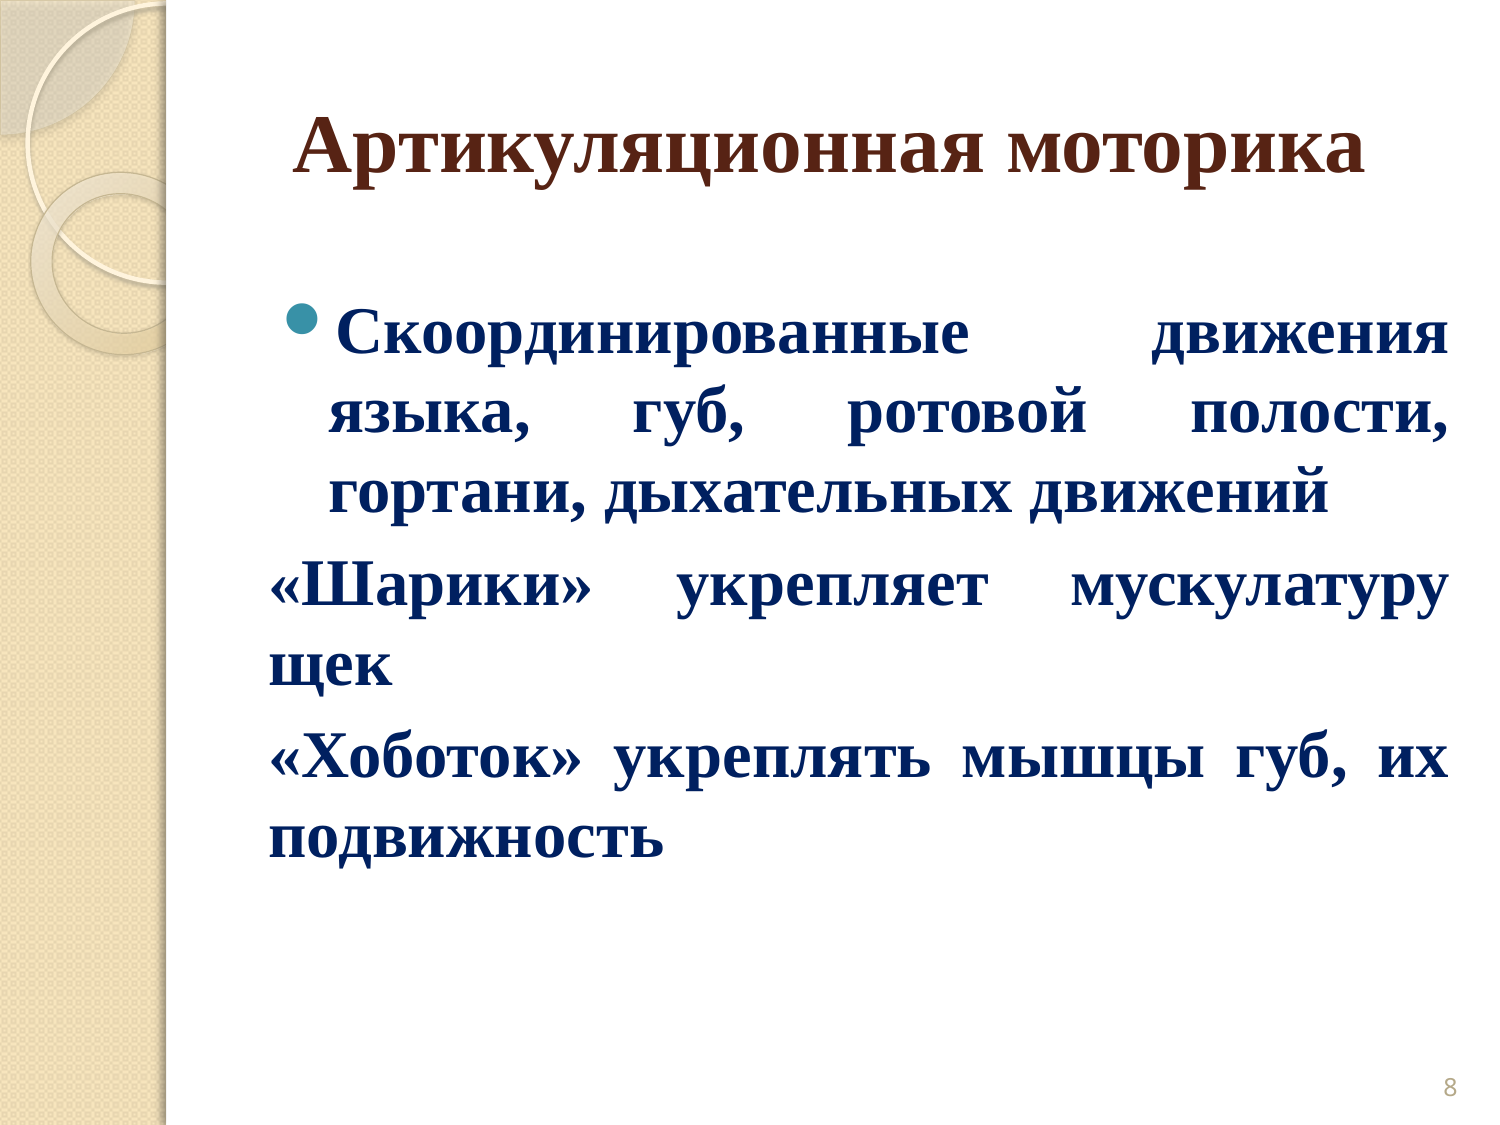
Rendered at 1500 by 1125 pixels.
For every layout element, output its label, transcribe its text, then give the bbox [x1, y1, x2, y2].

slide_number 8 [1413, 1034, 1488, 1113]
list Скоординированные движения языка, губ, ротовой полости, гортани, дыхательных движений «Шарики» укрепляет мускулатуру щек «Хоботок» укреплять мышцы губ, их подвижность [253, 278, 1466, 1025]
title Артикуляционная моторика [235, 45, 1466, 233]
